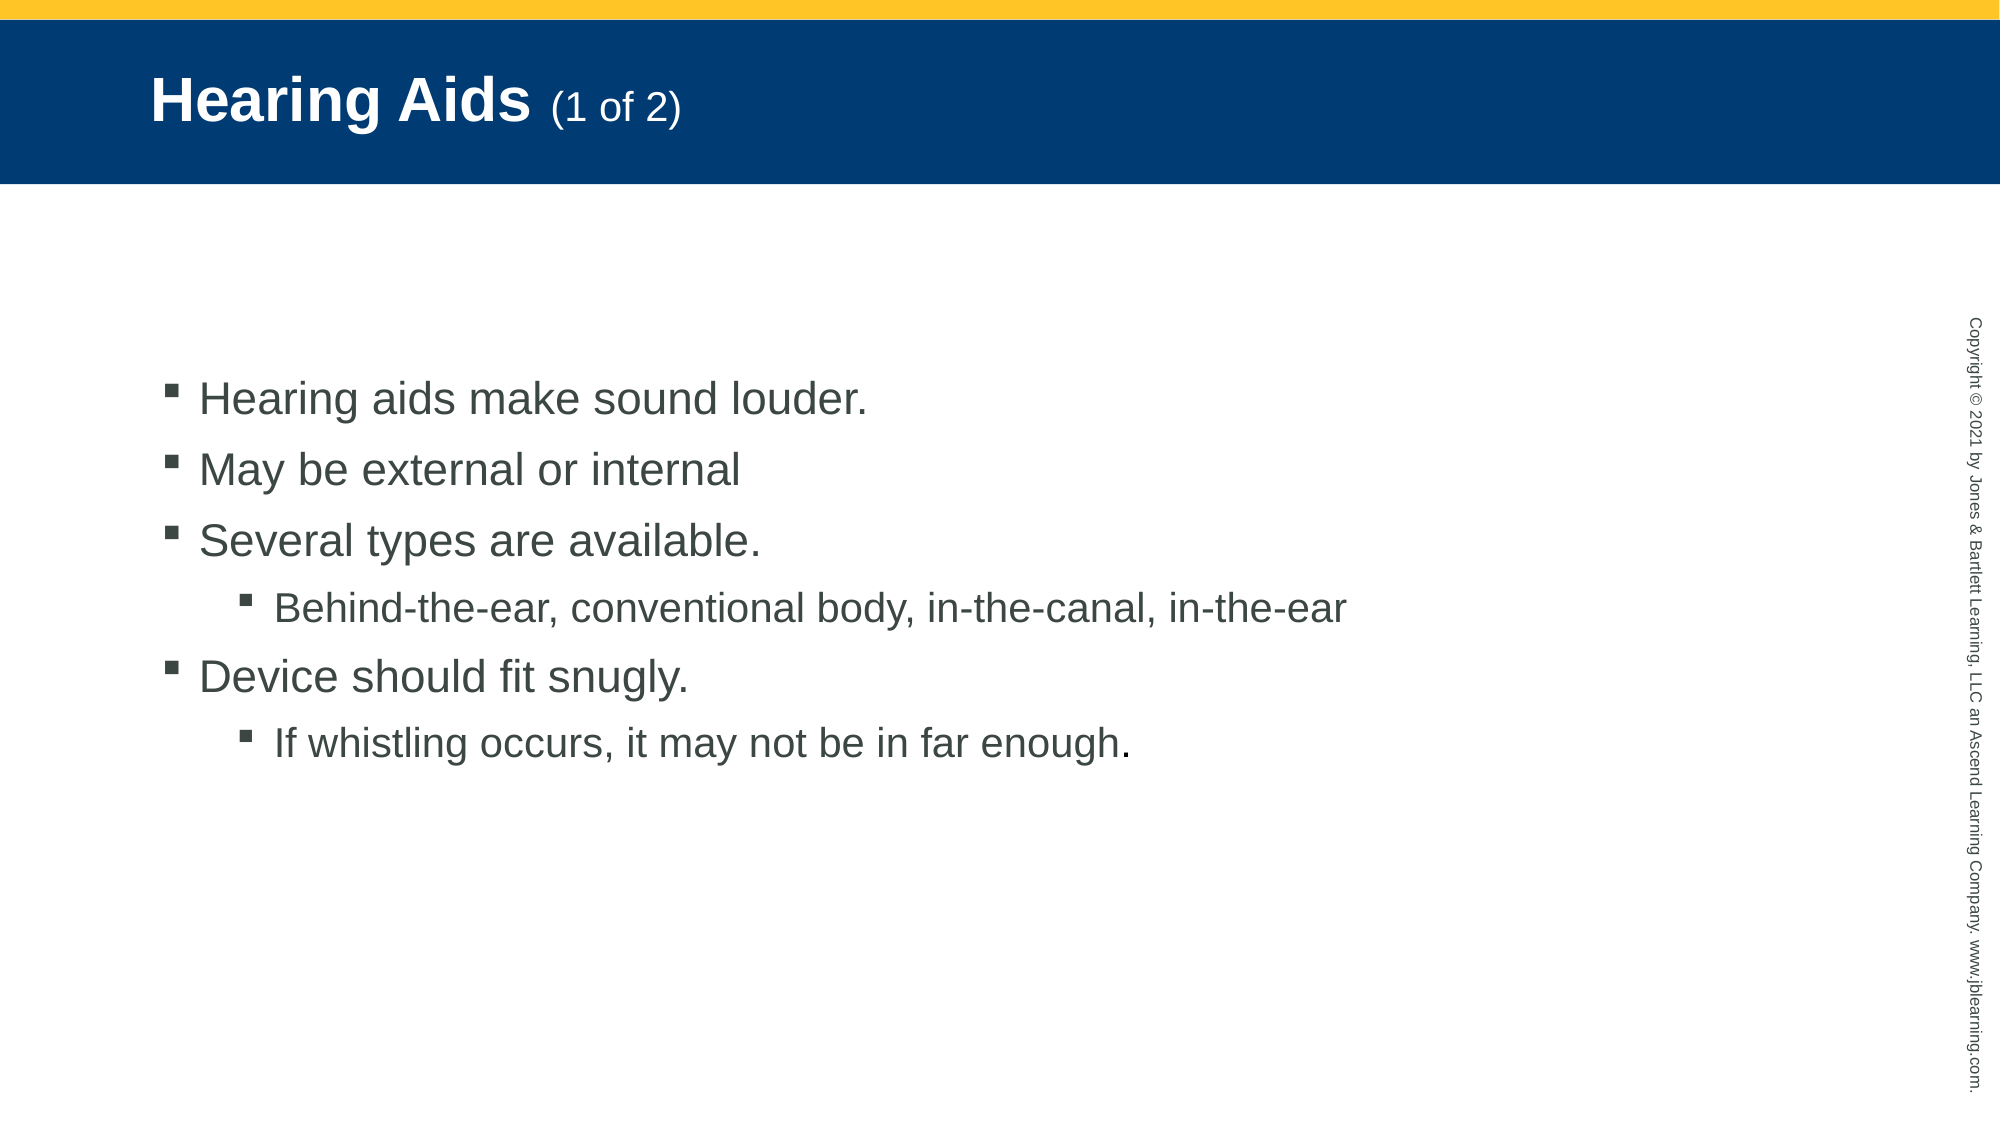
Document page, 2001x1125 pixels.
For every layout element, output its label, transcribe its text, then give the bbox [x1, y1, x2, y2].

list Hearing aids make sound louder. May be external or internal Several types are available. Behind-the-ear, conventional body, in-the-canal, in-the-ear Device should fit snugly. If whistling occurs, it may not be in far enough. [146, 361, 1859, 1016]
title Hearing Aids (1 of 2) [0, 19, 2000, 185]
